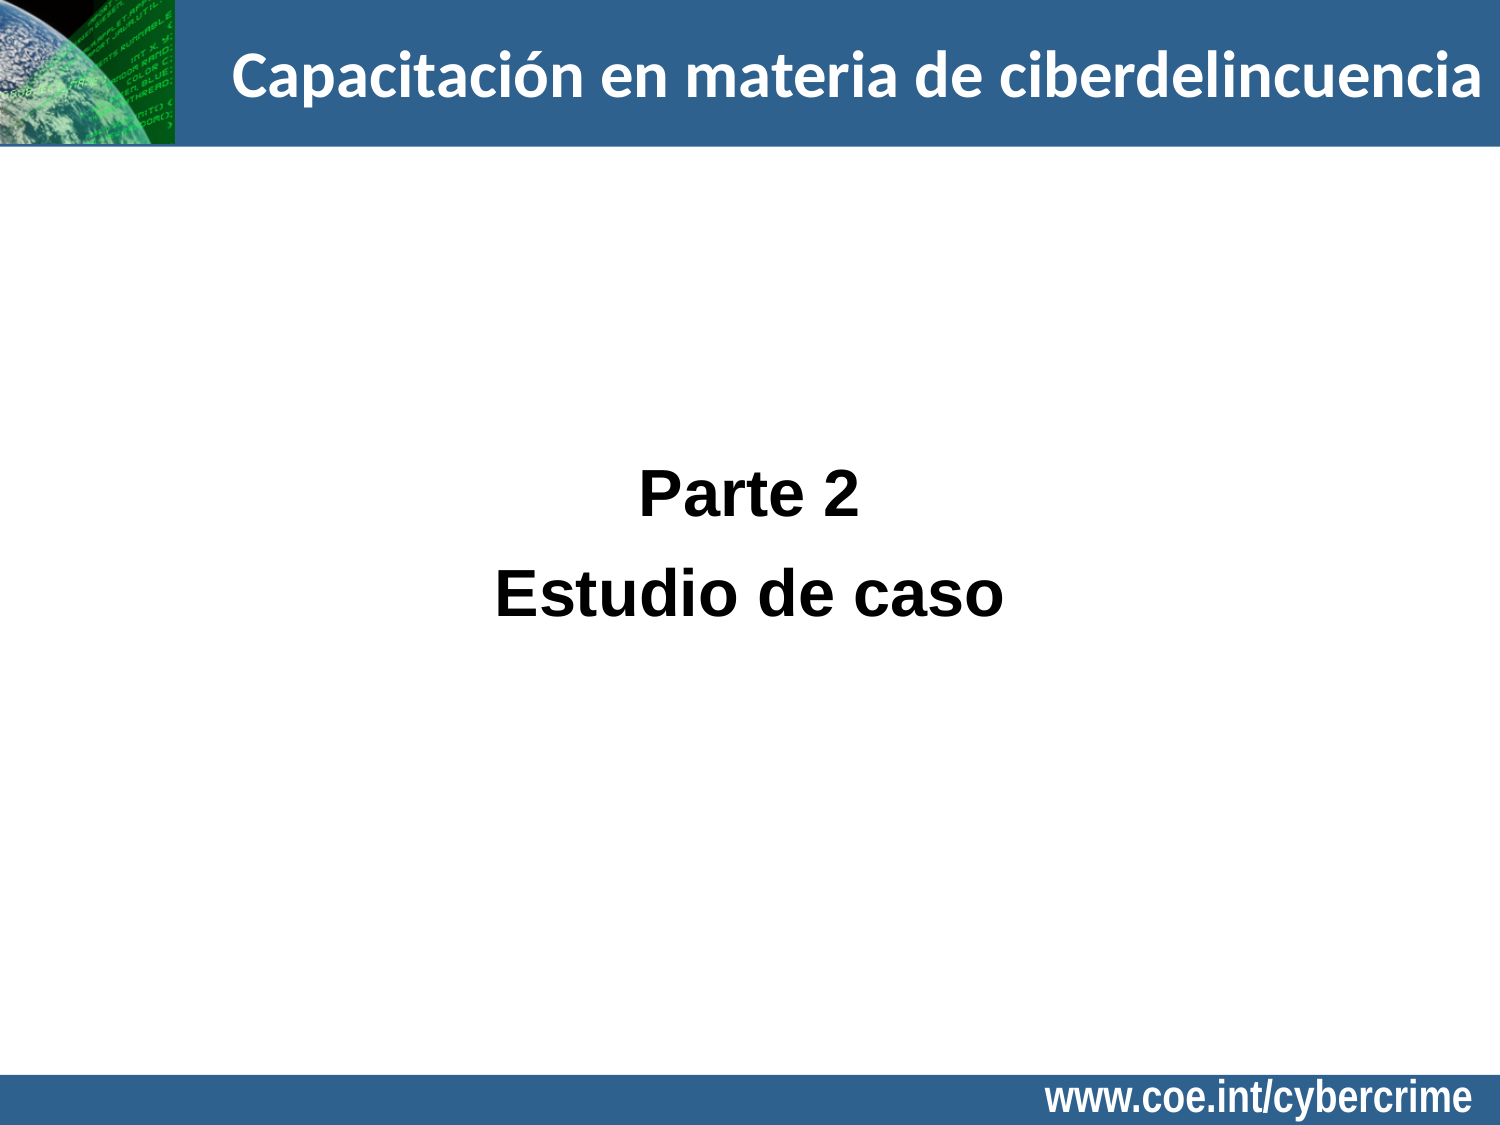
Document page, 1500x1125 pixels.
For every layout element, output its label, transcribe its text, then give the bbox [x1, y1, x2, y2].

text_box Capacitación en materia de ciberdelincuencia [177, 0, 1500, 149]
text_box www.coe.int/cybercrime [1030, 1059, 1500, 1125]
text_box [0, 1073, 1030, 1125]
picture [0, 0, 175, 144]
text_box Parte 2 Estudio de caso [50, 457, 1450, 637]
